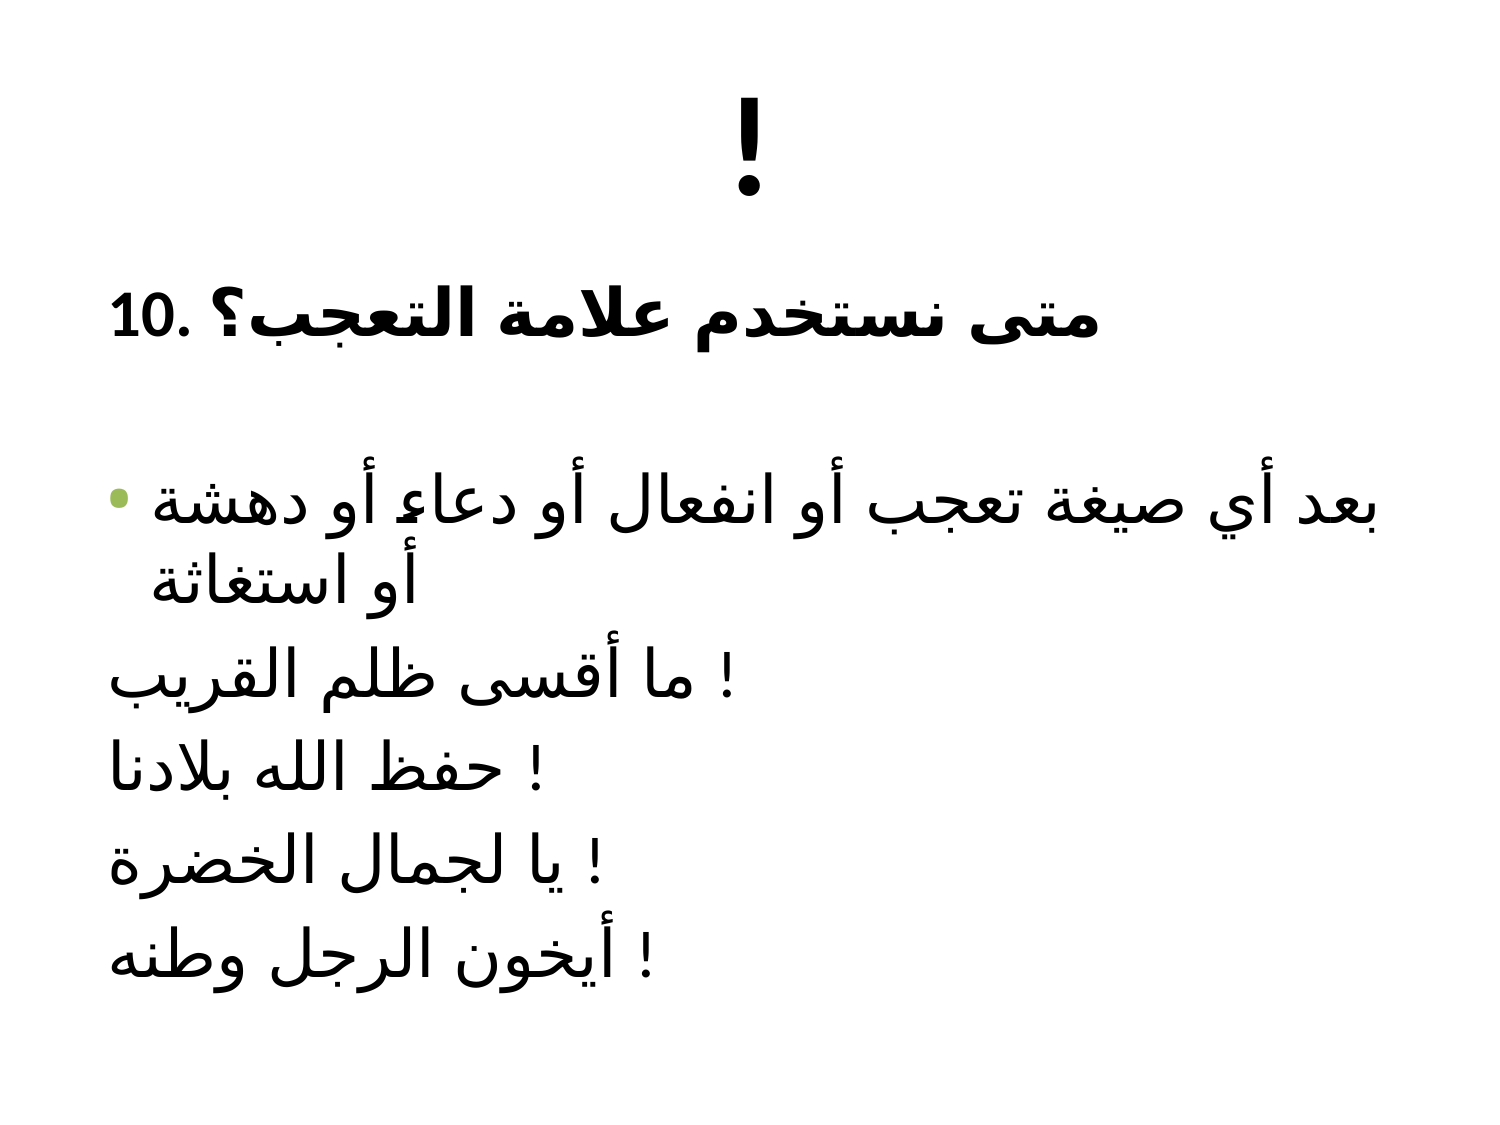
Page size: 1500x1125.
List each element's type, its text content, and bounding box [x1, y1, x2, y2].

list 10. متى نستخدم علامة التعجب؟ بعد أي صيغة تعجب أو انفعال أو دعاء أو دهشة أو استغاثة ما أقسى ظلم القريب ! حفظ الله بلادنا ! يا لجمال الخضرة ! أيخون الرجل وطنه ! [75, 262, 1425, 1005]
title ! [75, 45, 1425, 233]
